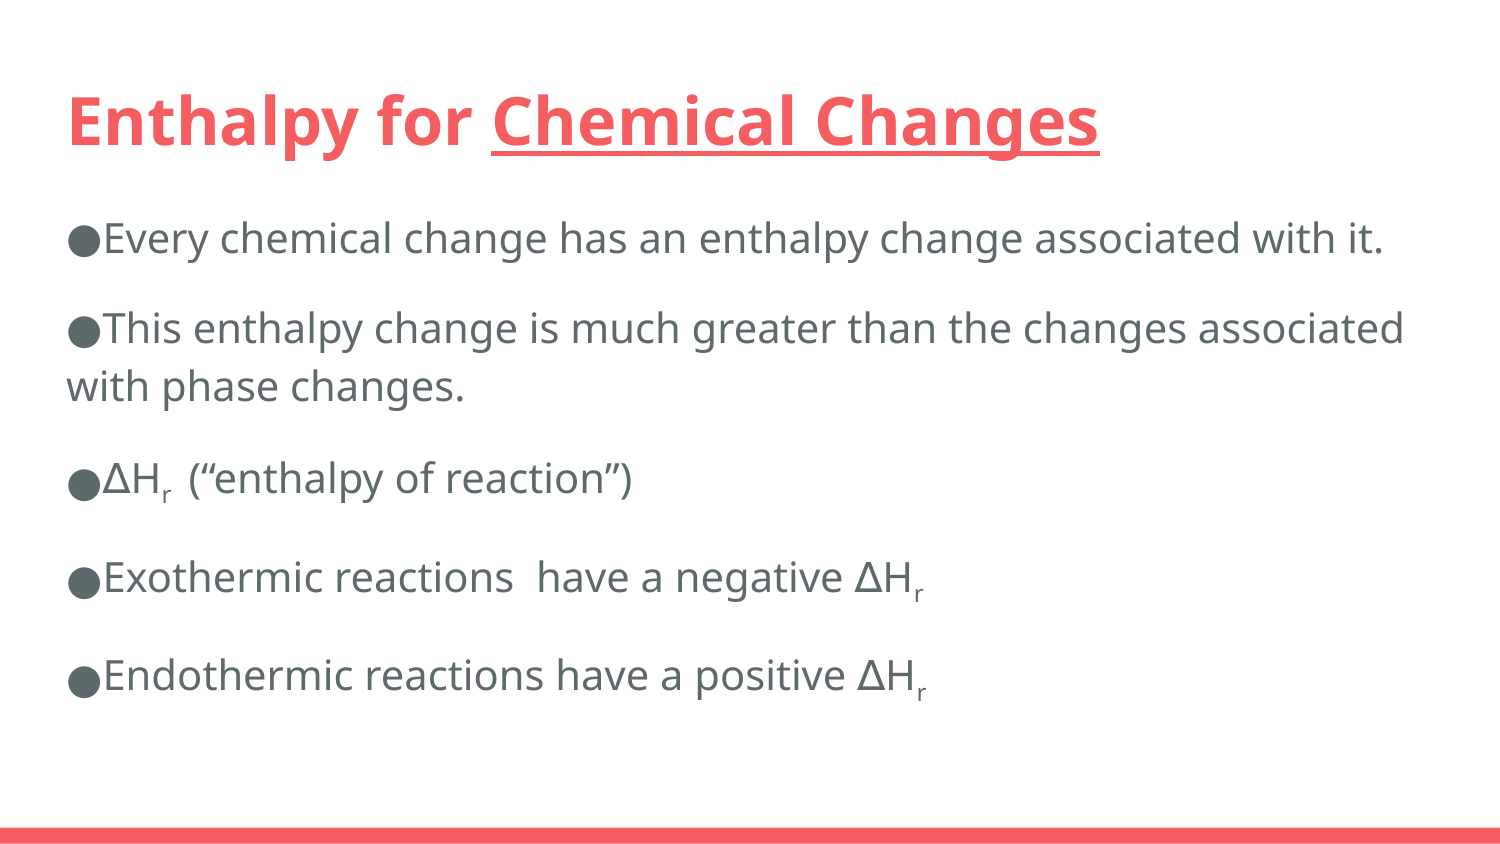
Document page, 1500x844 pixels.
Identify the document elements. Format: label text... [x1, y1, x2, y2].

list Every chemical change has an enthalpy change associated with it. This enthalpy change is much greater than the changes associated with phase changes. ∆Hr (“enthalpy of reaction”) Exothermic reactions have a negative ∆Hr Endothermic reactions have a positive ∆Hr [51, 189, 1449, 750]
title Enthalpy for Chemical Changes [51, 64, 1449, 167]
